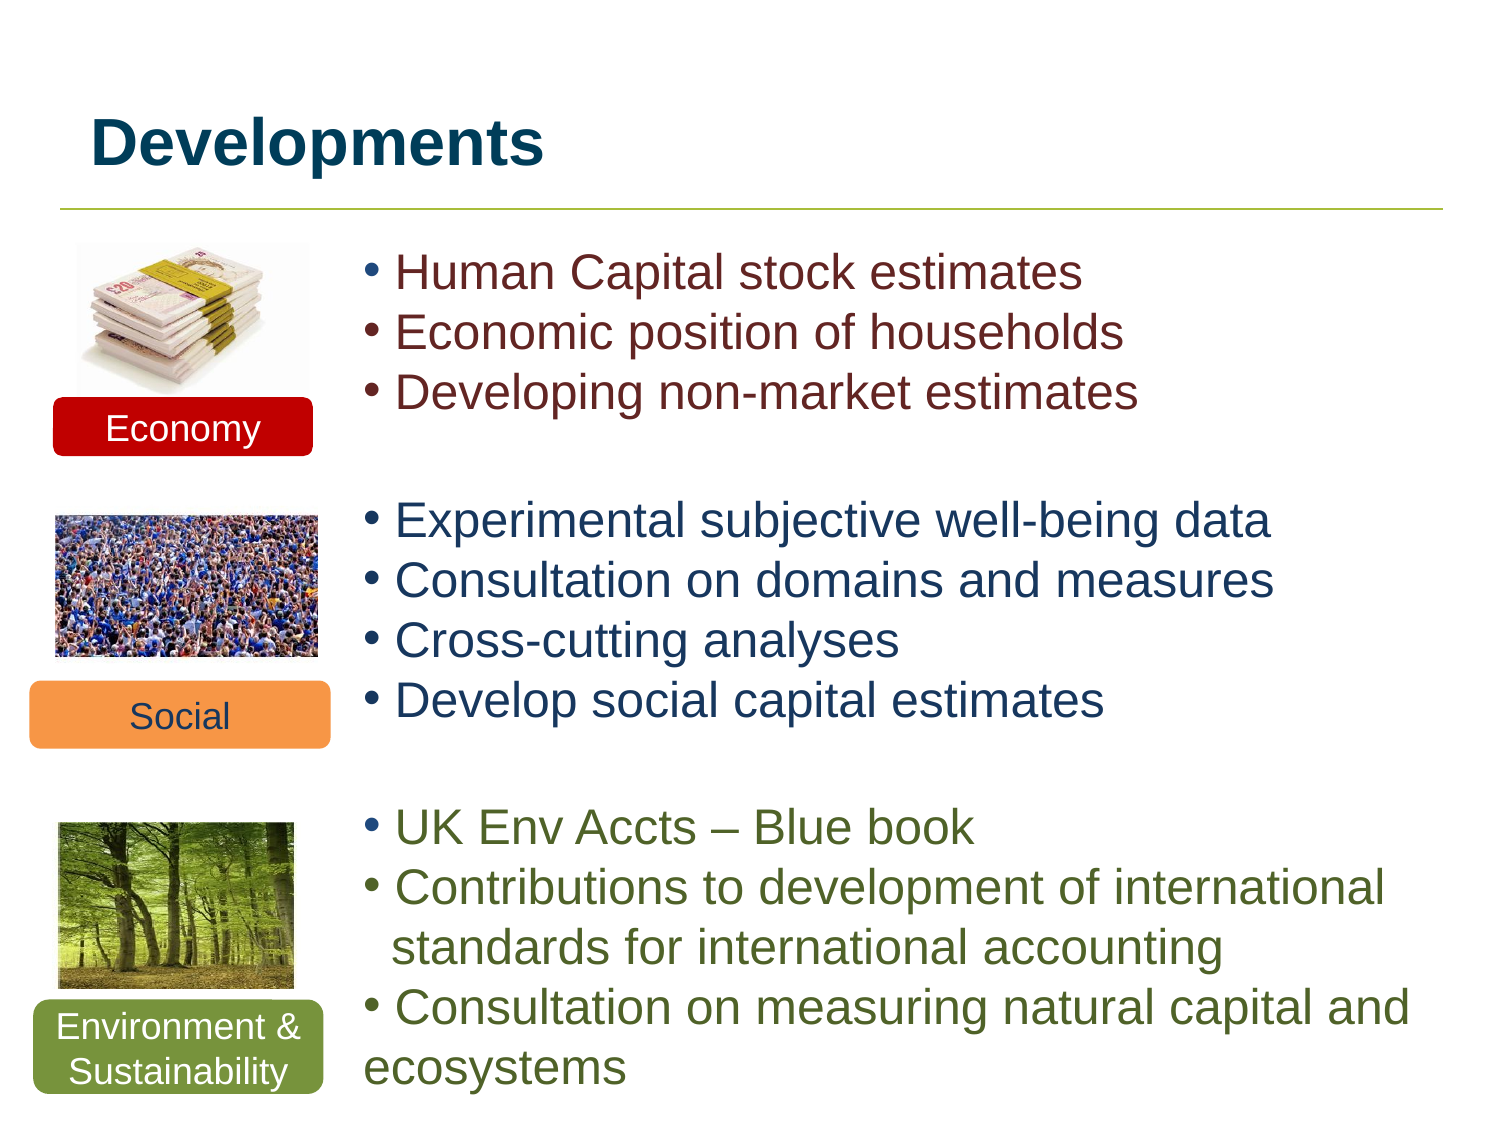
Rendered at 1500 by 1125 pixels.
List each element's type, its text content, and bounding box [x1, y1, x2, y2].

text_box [0, 786, 1448, 1106]
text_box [29, 453, 1448, 750]
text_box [52, 219, 1436, 475]
title Developments [75, 45, 1425, 218]
